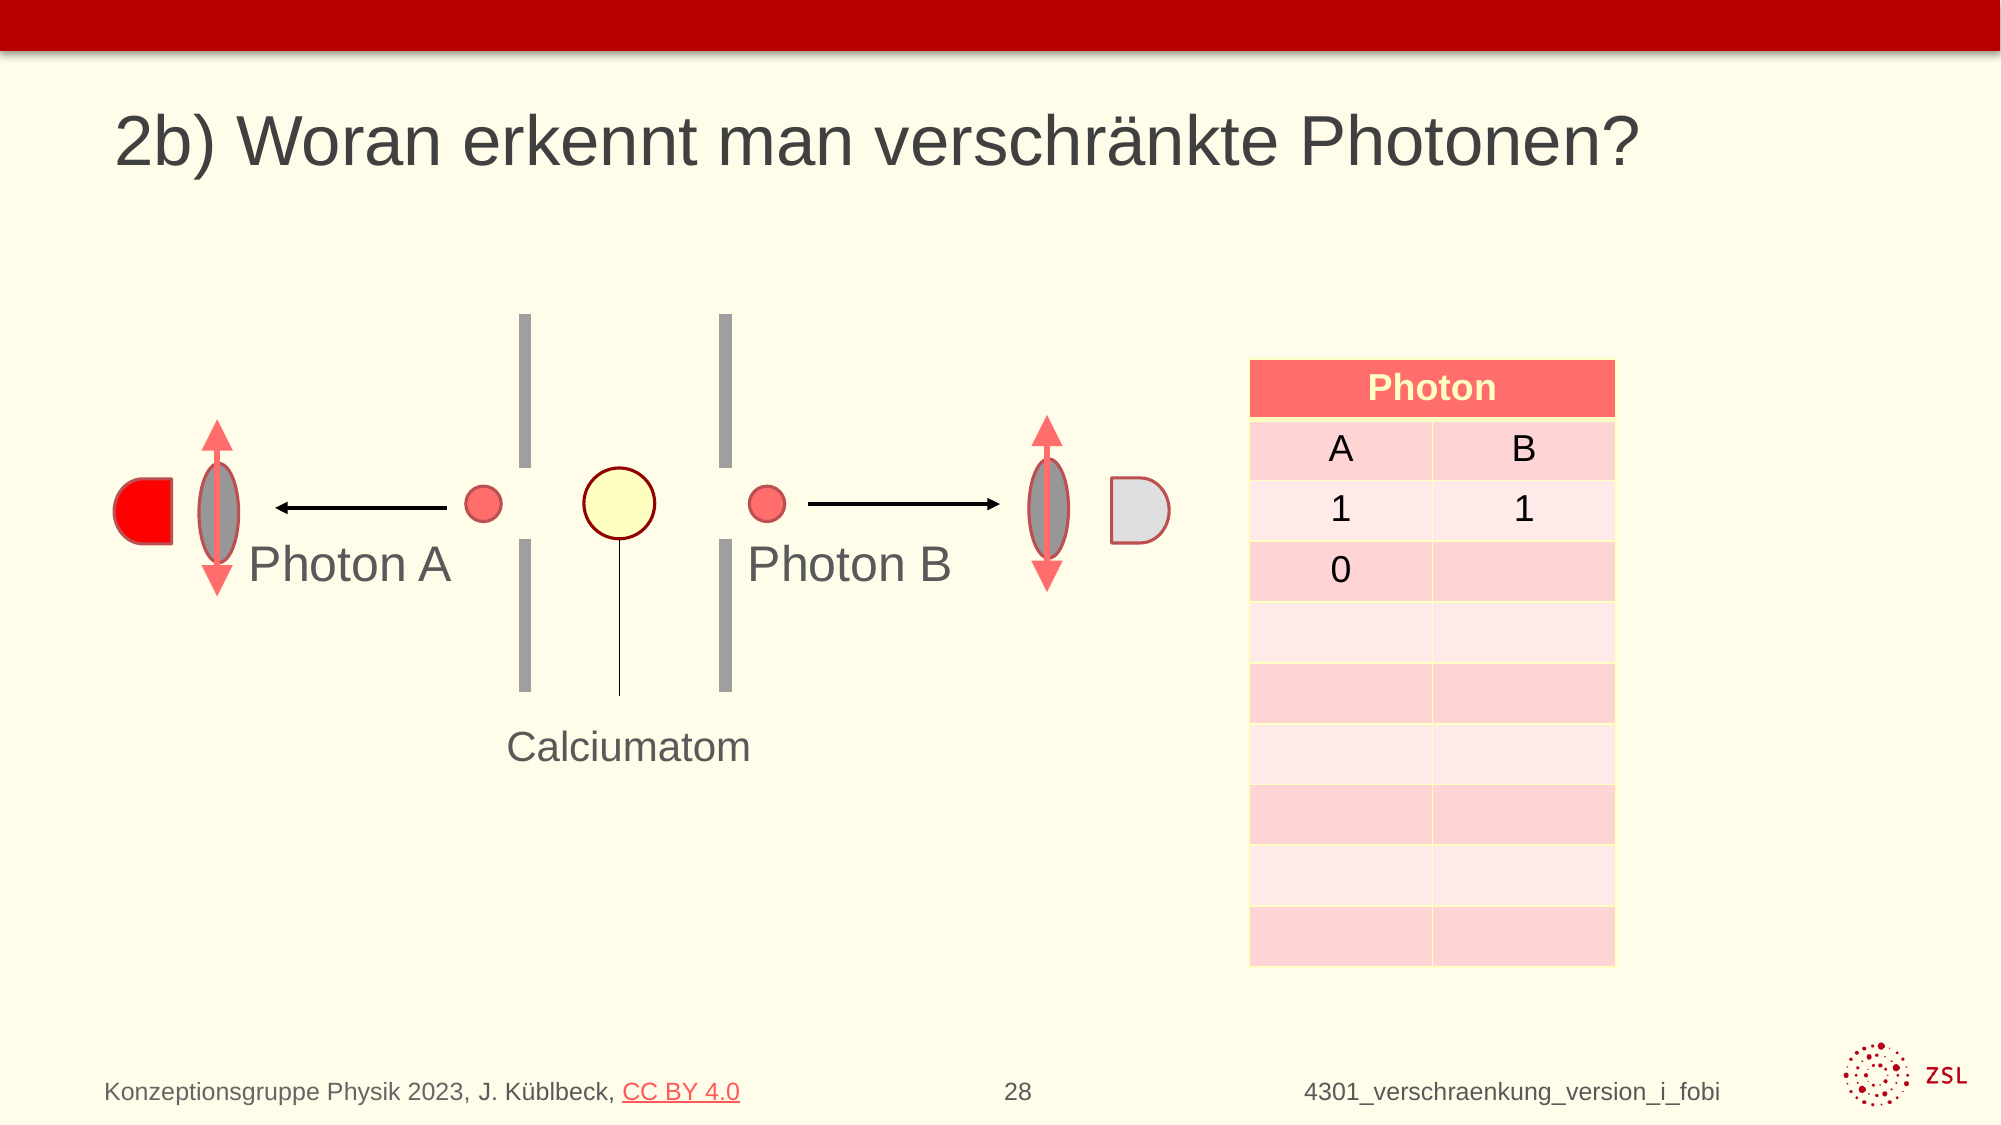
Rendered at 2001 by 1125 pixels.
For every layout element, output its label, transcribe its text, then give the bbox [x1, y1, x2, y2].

table_cell B [1433, 422, 1615, 480]
table_cell [1433, 542, 1615, 601]
table_cell [1433, 785, 1615, 844]
table_cell 1 [1433, 481, 1615, 540]
table_cell [1250, 785, 1432, 844]
table_cell [1433, 846, 1615, 905]
table_cell A [1250, 422, 1432, 480]
picture [1842, 1041, 1968, 1107]
table_cell 0 [1250, 542, 1432, 601]
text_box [198, 419, 239, 597]
table_cell [1250, 846, 1432, 905]
table_cell [1250, 907, 1432, 966]
table_cell [1433, 664, 1615, 723]
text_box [166, 314, 1044, 811]
table_header Photon [1250, 360, 1615, 417]
table_cell [1250, 725, 1432, 784]
table_cell [1250, 603, 1432, 662]
table_cell 1 [1250, 481, 1432, 540]
table_cell [1250, 664, 1432, 723]
table_cell [1433, 907, 1615, 966]
table_cell [1433, 603, 1615, 662]
table_cell [1433, 725, 1615, 784]
title 2b) Woran erkennt man verschränkte Photonen? [99, 90, 1900, 185]
text_box [112, 477, 159, 546]
text_box [1110, 476, 1171, 545]
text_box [1028, 414, 1069, 593]
